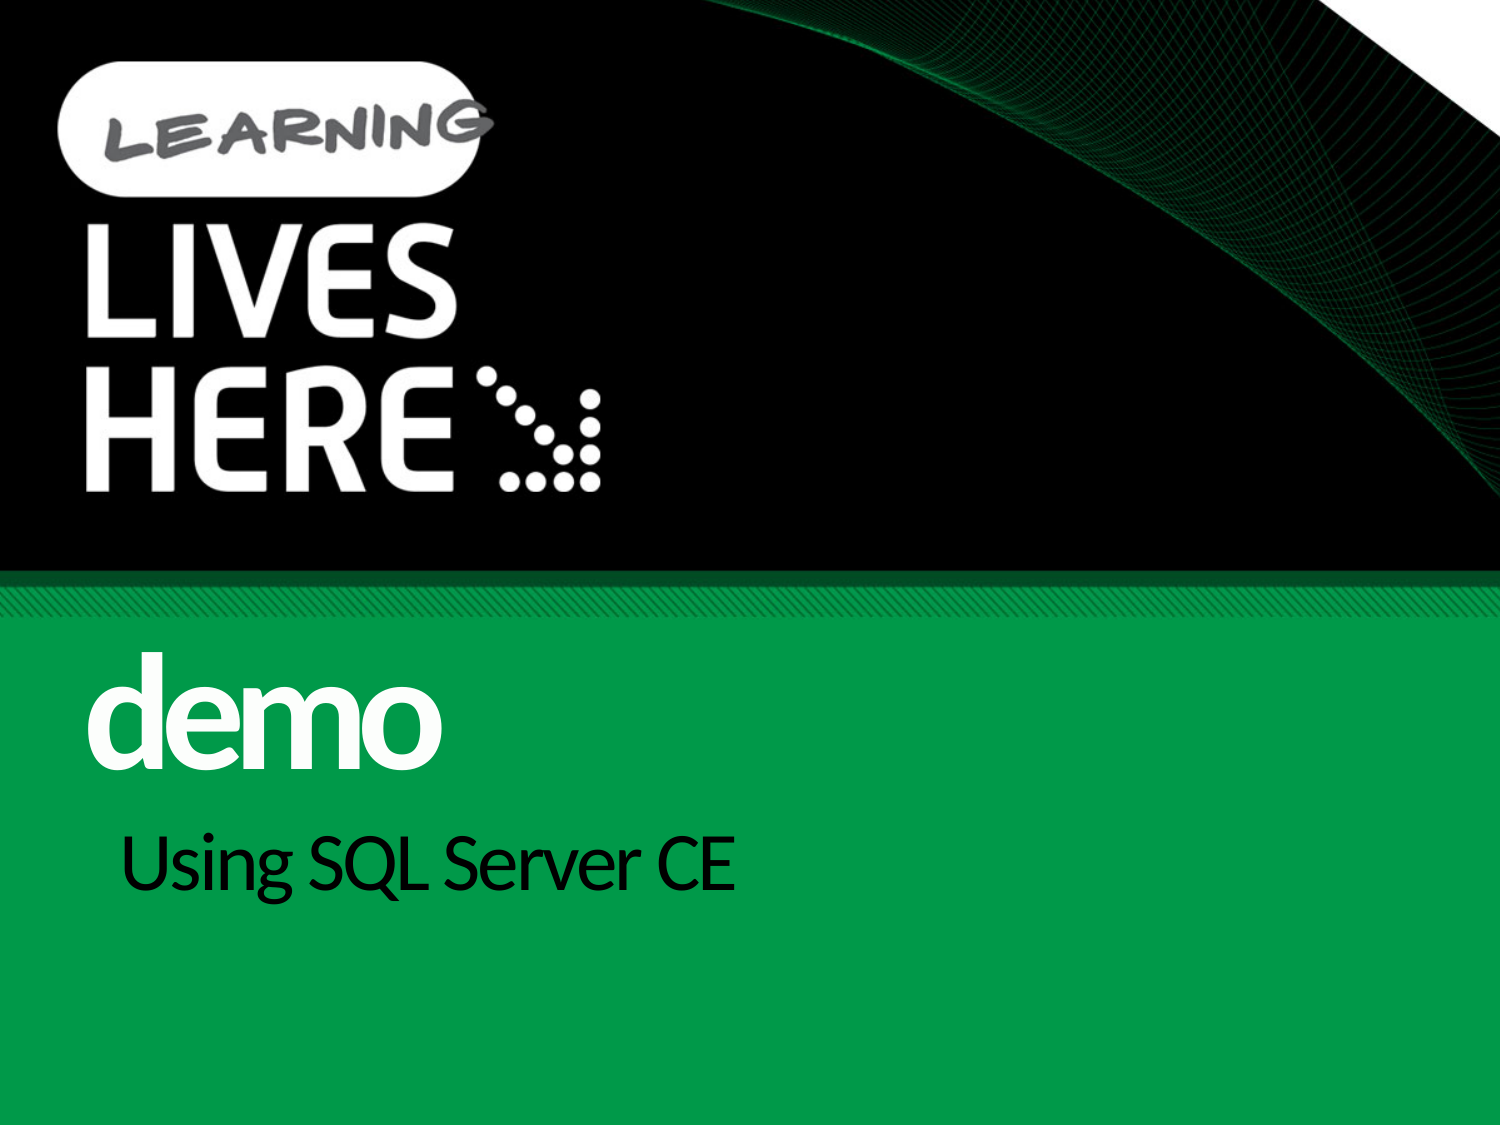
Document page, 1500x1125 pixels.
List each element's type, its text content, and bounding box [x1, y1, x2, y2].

list demo [83, 625, 1344, 800]
picture [0, 0, 1500, 1125]
title Using SQL Server CE [119, 818, 1375, 943]
